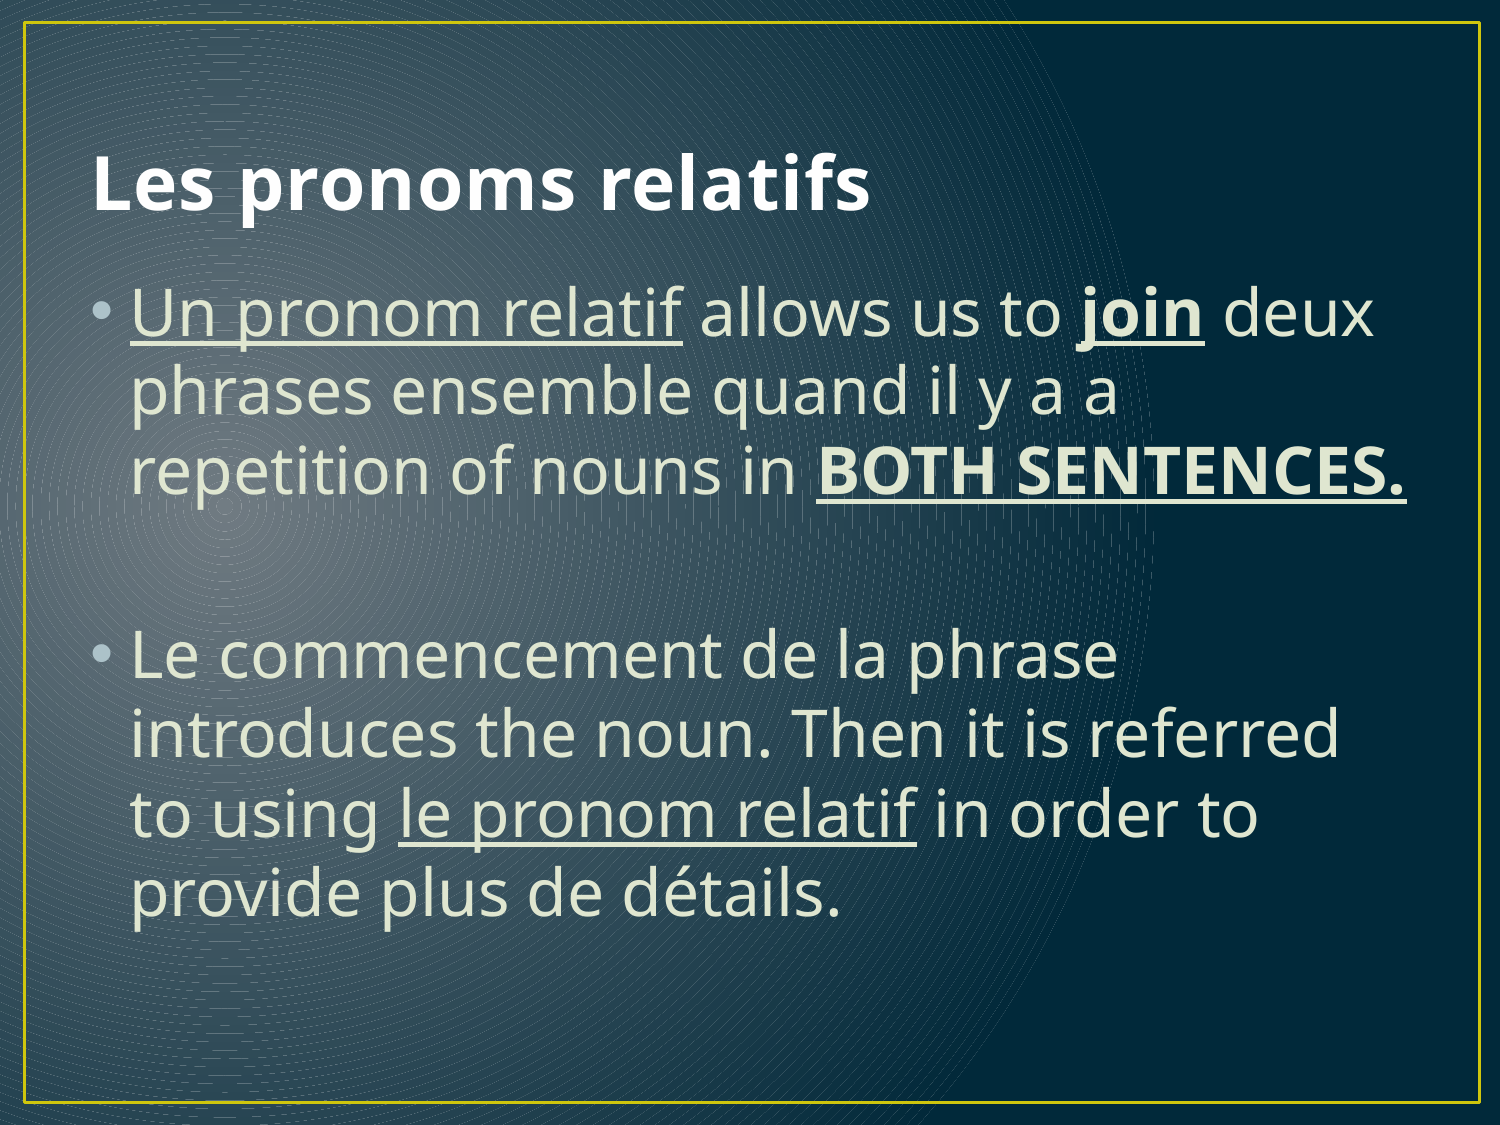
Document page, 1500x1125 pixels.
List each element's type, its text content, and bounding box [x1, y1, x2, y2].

title Les pronoms relatifs [75, 45, 1425, 233]
list Un pronom relatif allows us to join deux phrases ensemble quand il y a a repetition of nouns in BOTH SENTENCES. Le commencement de la phrase introduces the noun. Then it is referred to using le pronom relatif in order to provide plus de détails. [75, 262, 1425, 1005]
